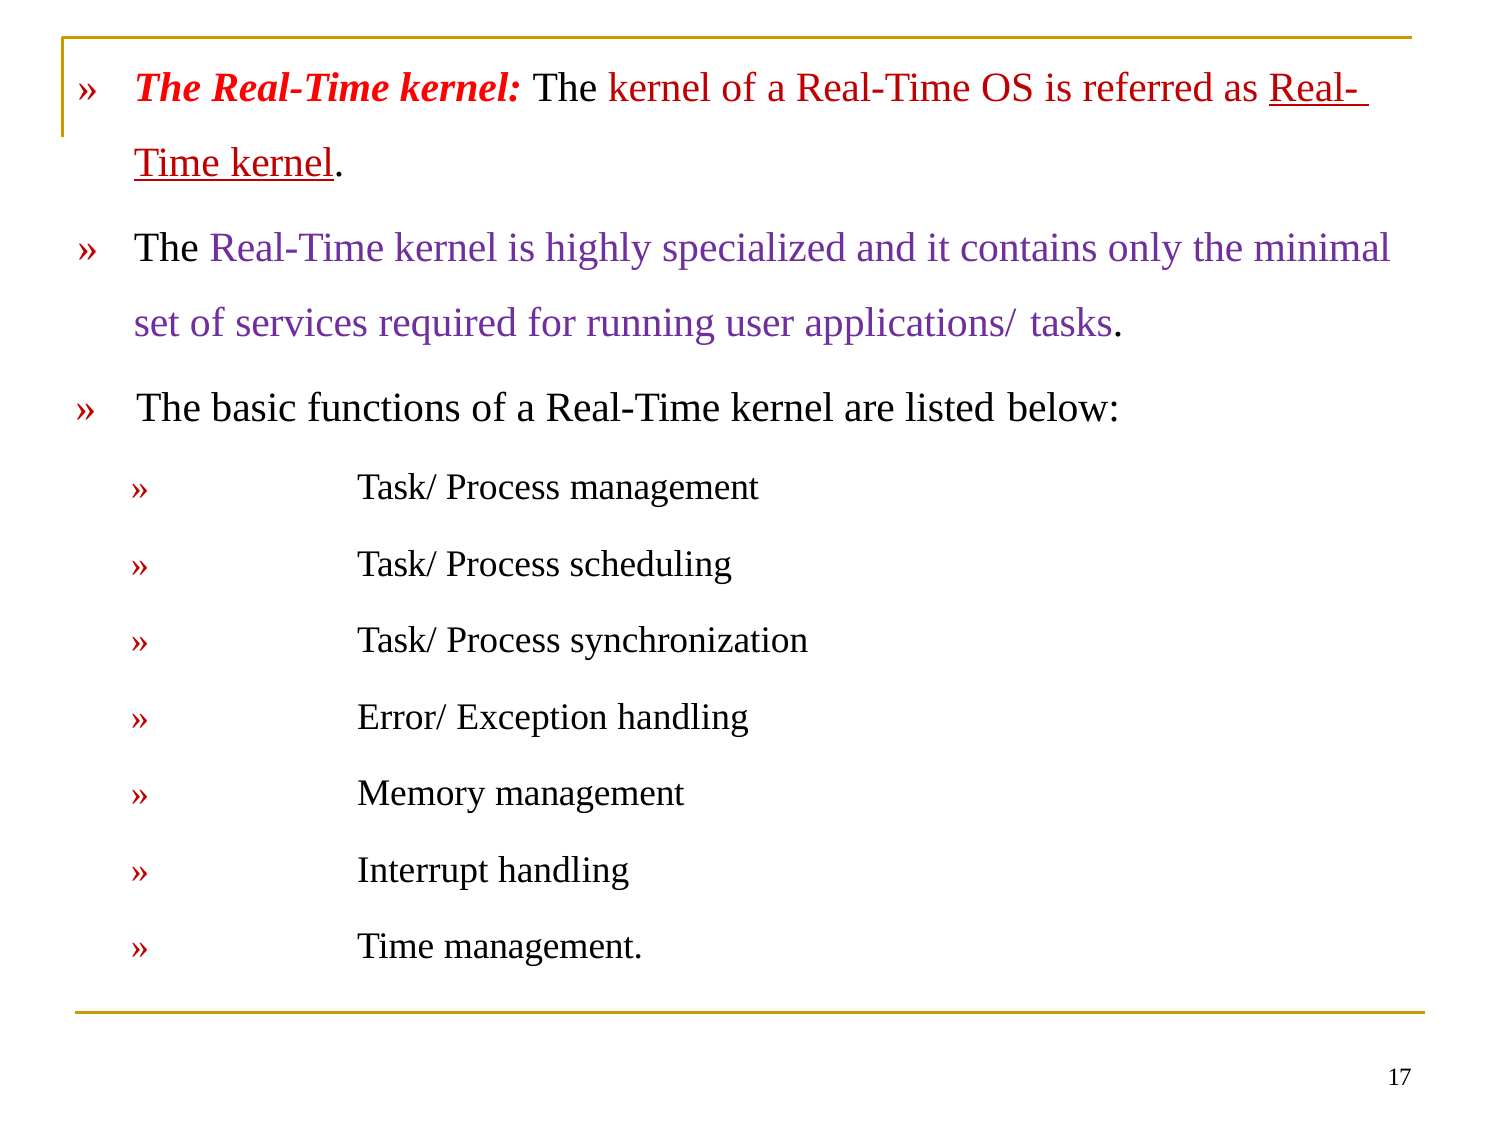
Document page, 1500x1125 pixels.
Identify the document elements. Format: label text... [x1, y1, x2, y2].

text_box » The Real-Time kernel is highly specialized and it contains only the minimal set of services required for running user applications/ tasks. » The basic functions of a Real-Time kernel are listed below: » Task/ Process management » Task/ Process scheduling » Task/ Process synchronization » Error/ Exception handling » Memory management » Interrupt handling » Time management. [75, 192, 1437, 967]
title » The Real-Time kernel: The kernel of a Real-Time OS is referred as Real- Time kernel. [75, 32, 1438, 223]
text_box 17 [1381, 1061, 1417, 1091]
